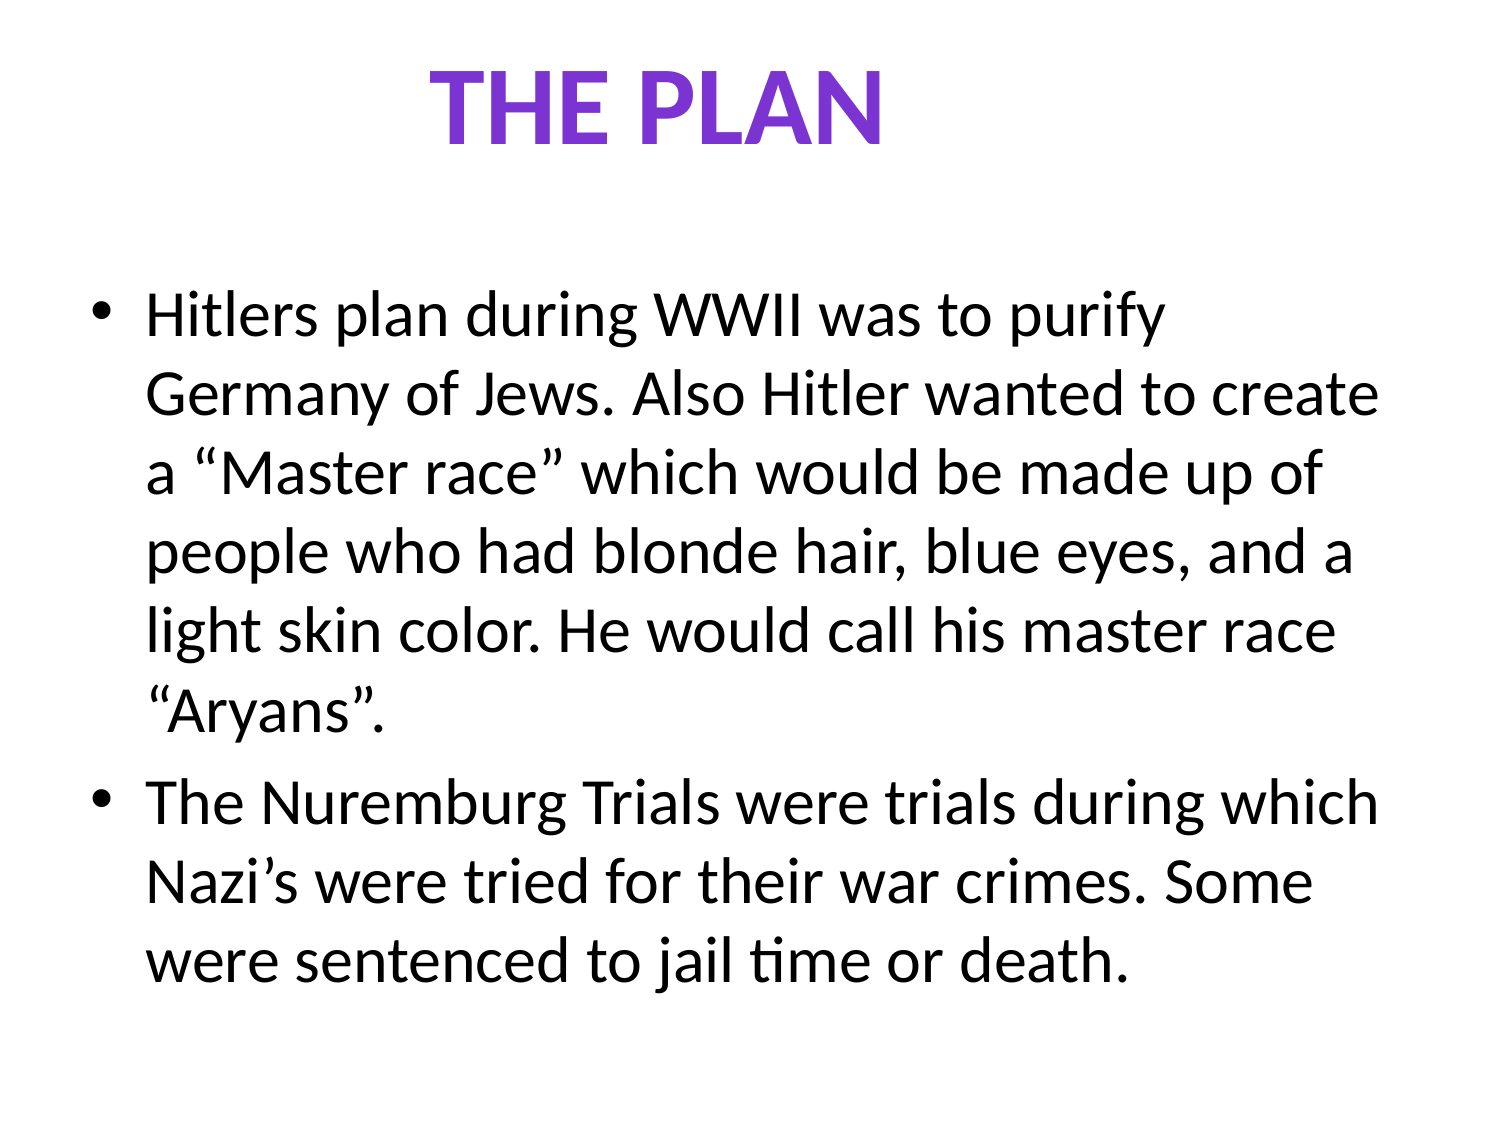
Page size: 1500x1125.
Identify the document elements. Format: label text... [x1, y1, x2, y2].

text_box The plan [414, 24, 903, 175]
list Hitlers plan during WWII was to purify Germany of Jews. Also Hitler wanted to create a “Master race” which would be made up of people who had blonde hair, blue eyes, and a light skin color. He would call his master race “Aryans”. The Nuremburg Trials were trials during which Nazi’s were tried for their war crimes. Some were sentenced to jail time or death. [75, 262, 1425, 1005]
